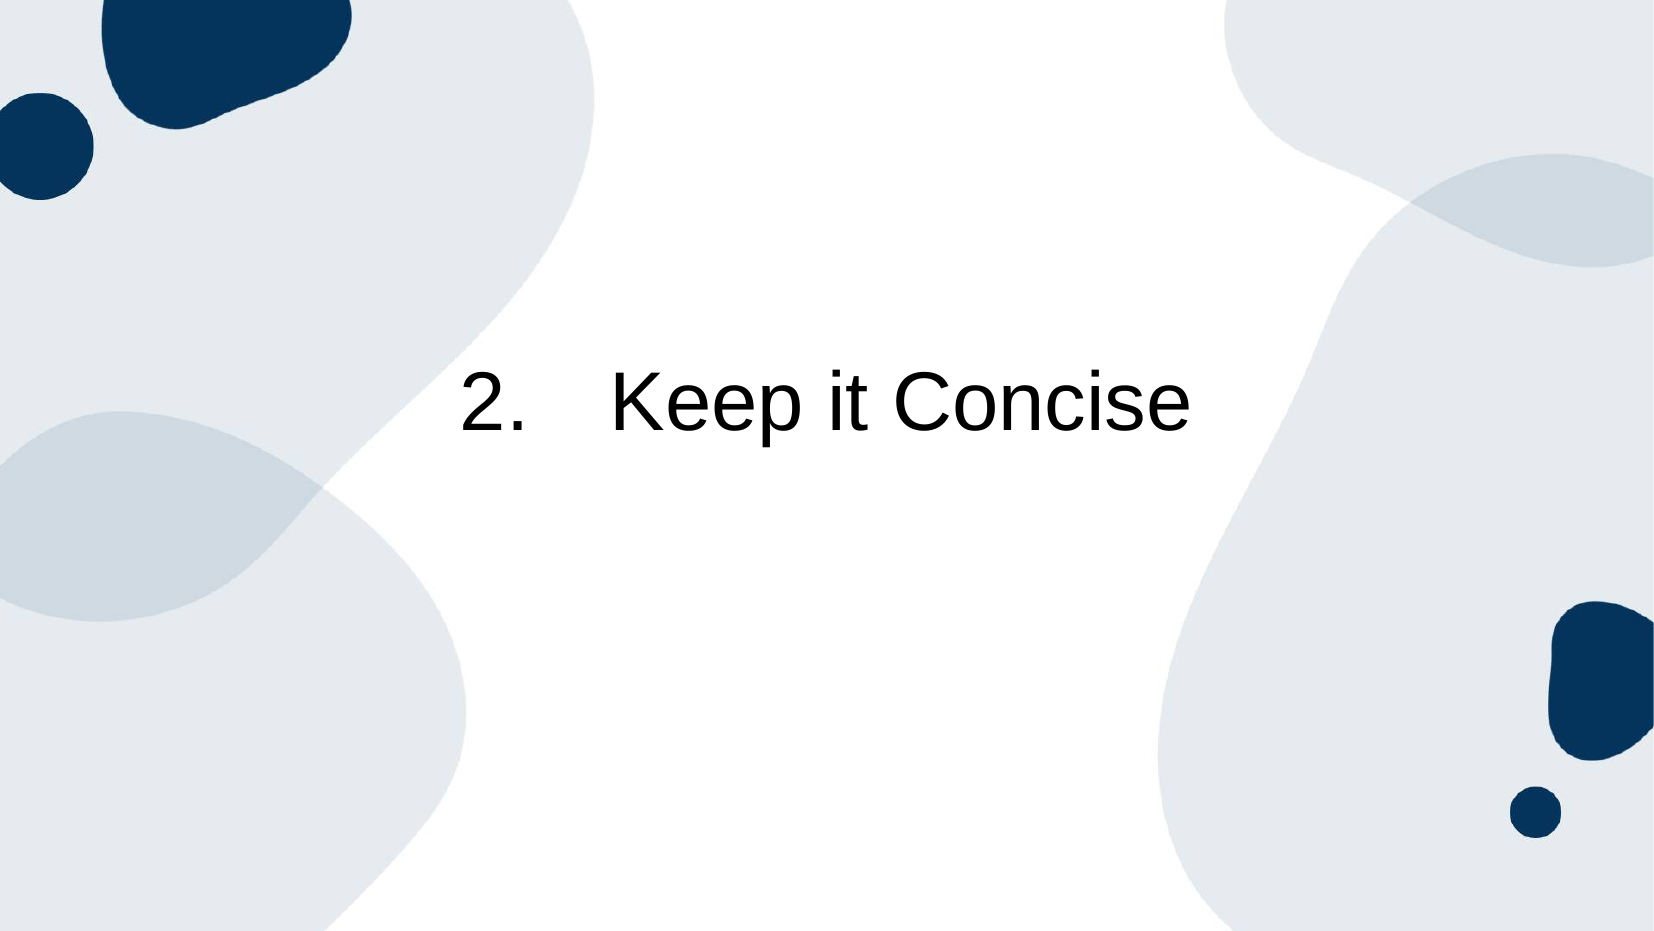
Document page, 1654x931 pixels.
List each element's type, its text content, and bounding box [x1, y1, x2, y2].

picture [0, 0, 1654, 931]
subtitle 2. Keep it Concise [82, 37, 1571, 757]
